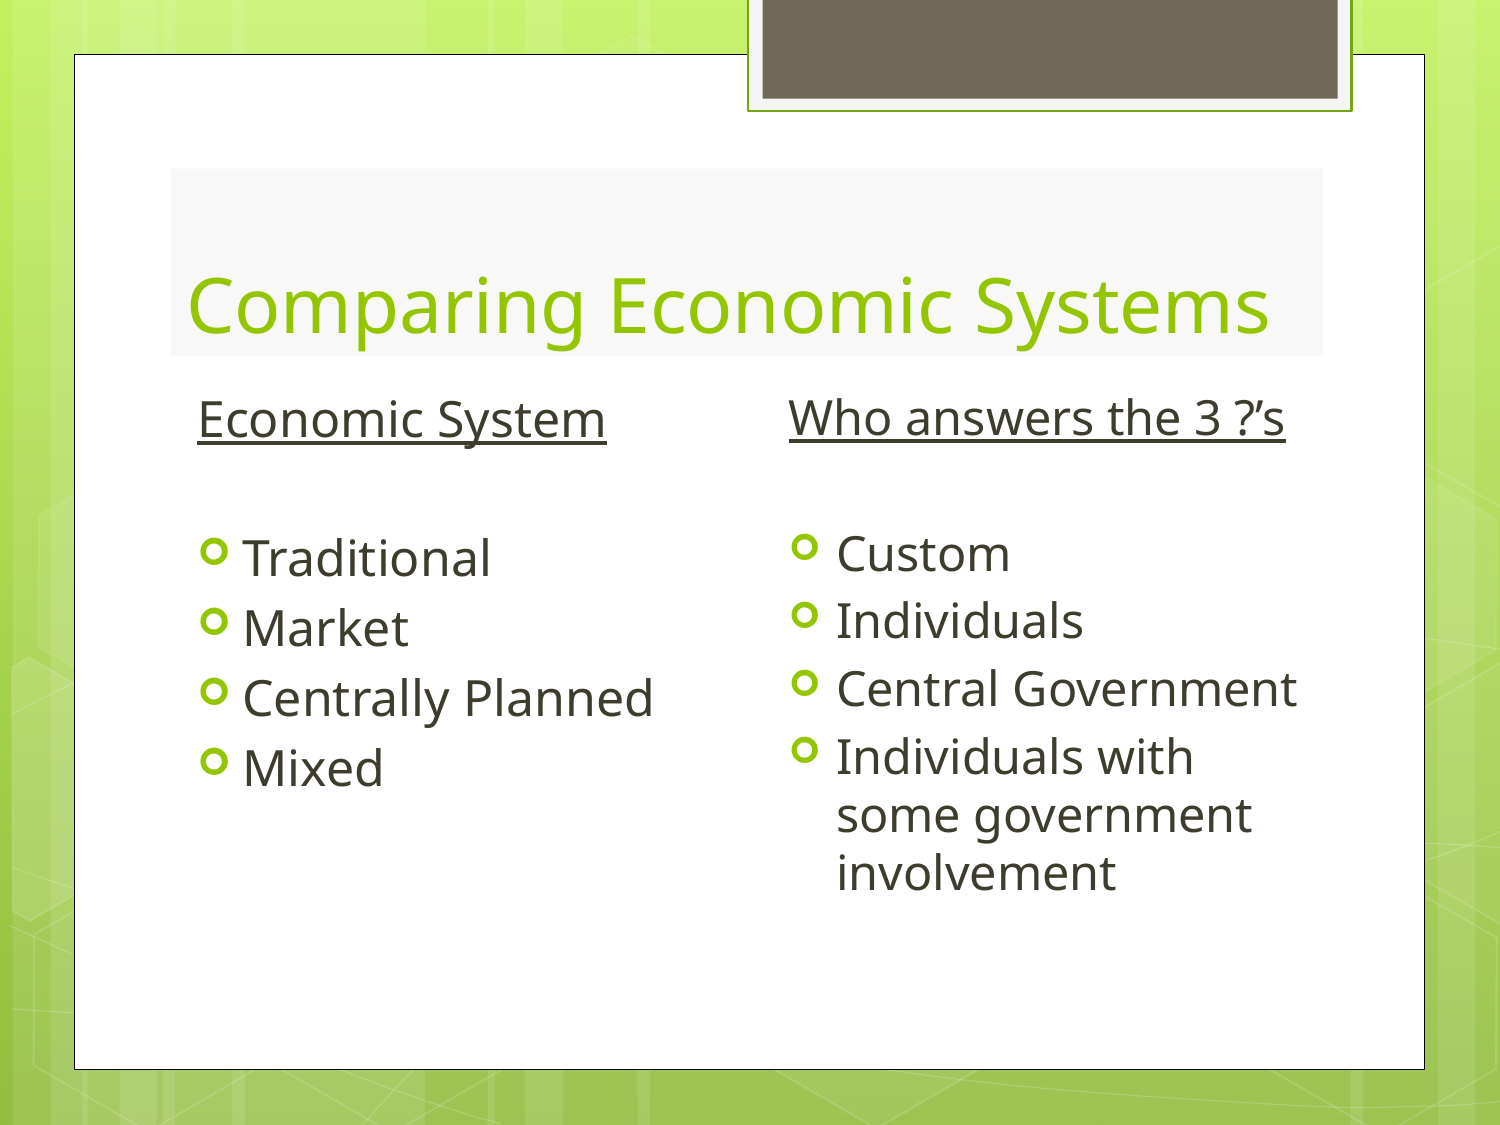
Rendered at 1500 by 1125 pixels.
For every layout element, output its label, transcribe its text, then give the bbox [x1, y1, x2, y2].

list Who answers the 3 ?’s Custom Individuals Central Government Individuals with some government involvement [761, 379, 1323, 953]
list Economic System Traditional Market Centrally Planned Mixed [171, 379, 732, 953]
title Comparing Economic Systems [171, 168, 1324, 357]
